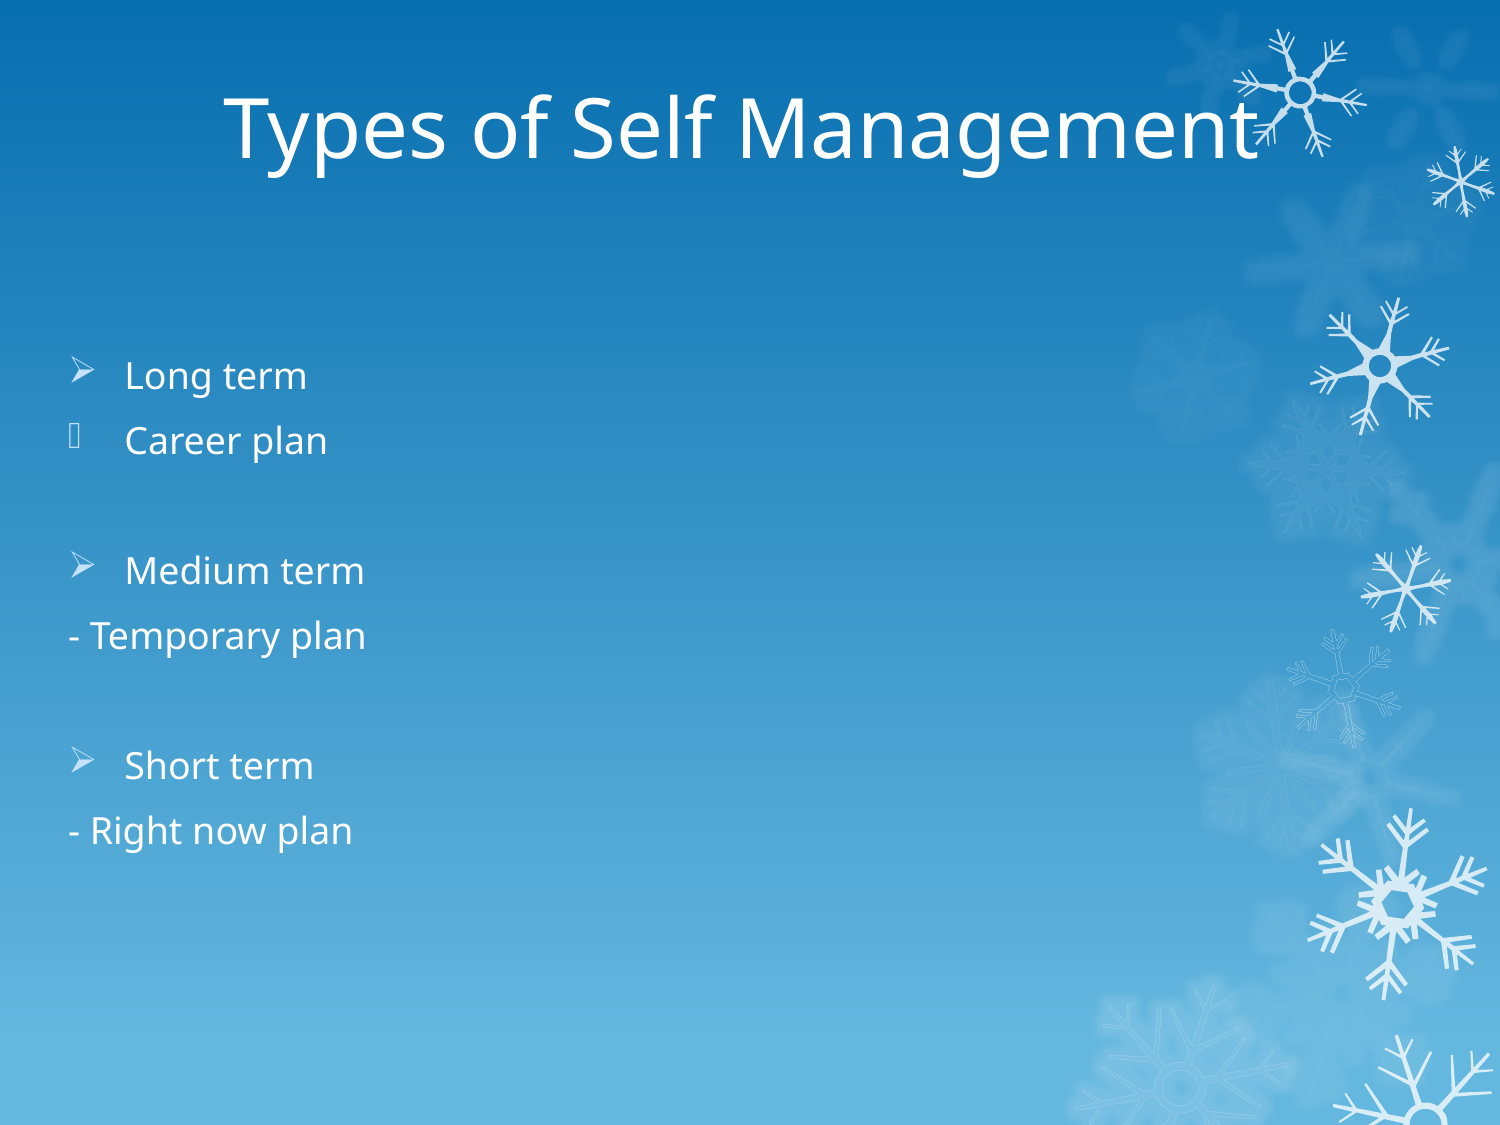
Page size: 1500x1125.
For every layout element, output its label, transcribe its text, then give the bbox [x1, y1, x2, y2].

title Types of Self Management [41, 30, 1459, 220]
list Long term Career plan Medium term - Temporary plan Short term - Right now plan [53, 243, 1447, 962]
